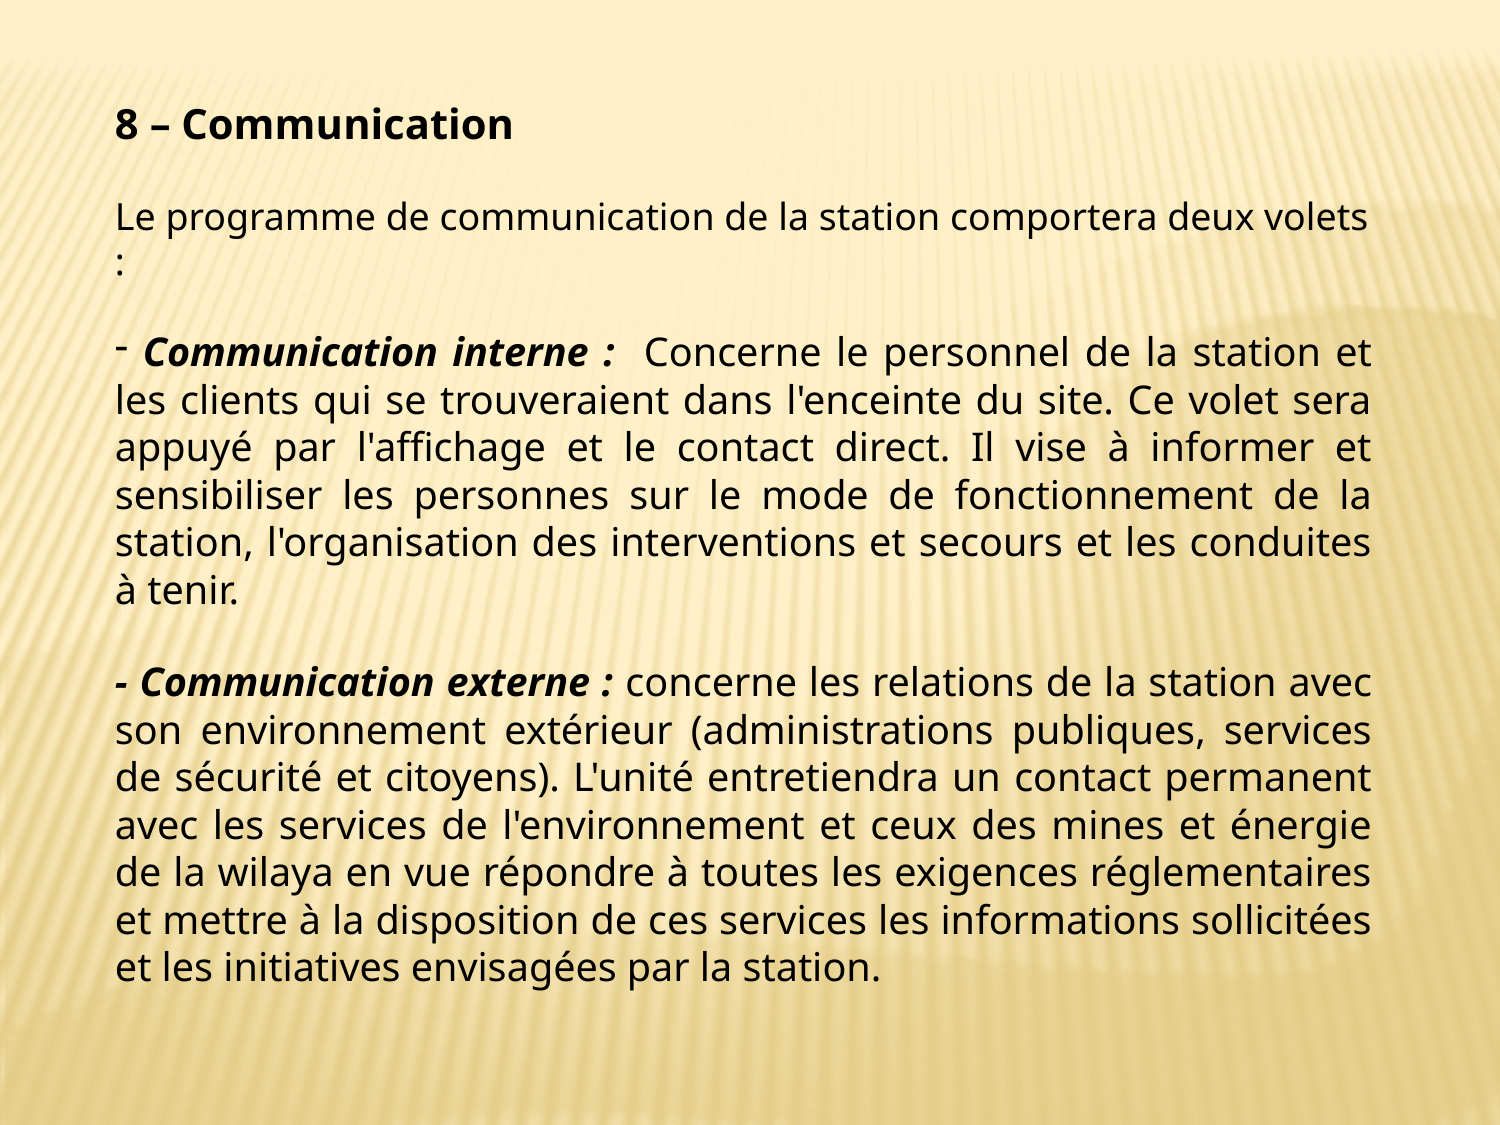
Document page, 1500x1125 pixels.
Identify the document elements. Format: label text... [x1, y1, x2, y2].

text_box 8 – Communication Le programme de communication de la station comportera deux volets : Communication interne : Concerne le personnel de la station et les clients qui se trouveraient dans l'enceinte du site. Ce volet sera appuyé par l'affichage et le contact direct. Il vise à informer et sensibiliser les personnes sur le mode de fonctionnement de la station, l'organisation des interventions et secours et les conduites à tenir. - Communication externe : concerne les relations de la station avec son environnement extérieur (administrations publiques, services de sécurité et citoyens). L'unité entretiendra un contact permanent avec les services de l'environnement et ceux des mines et énergie de la wilaya en vue répondre à toutes les exigences réglementaires et mettre à la disposition de ces services les informations sollicitées et les initiatives envisagées par la station. [100, 90, 1388, 1042]
